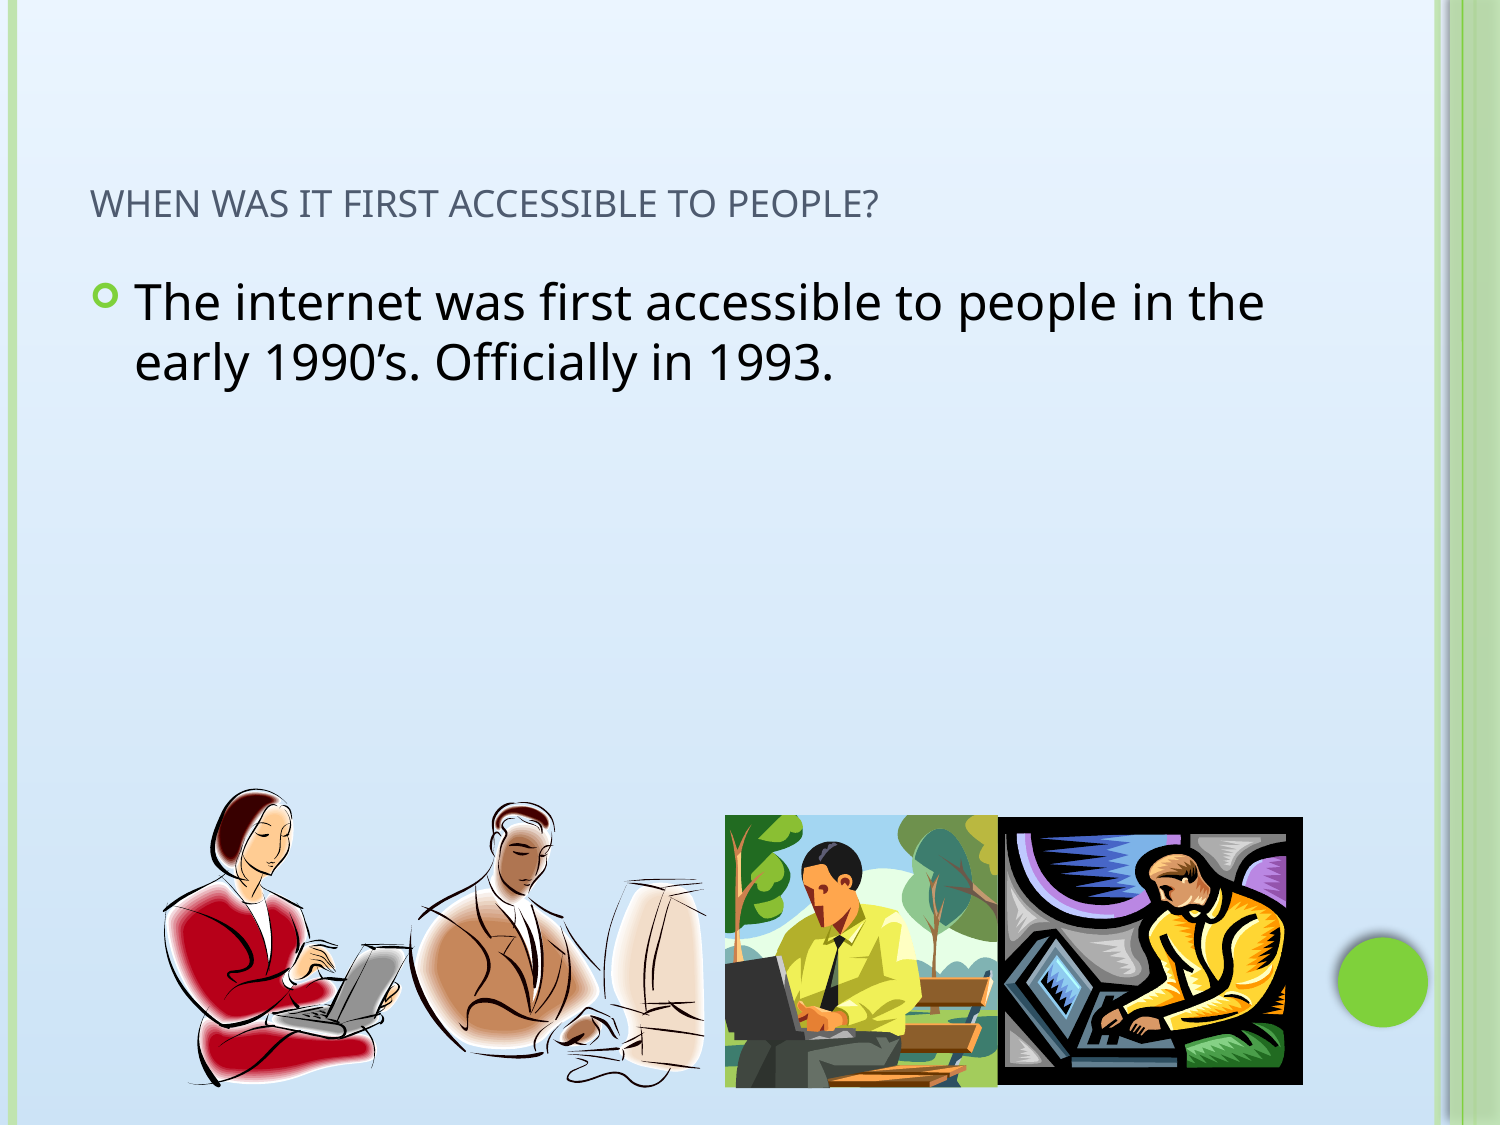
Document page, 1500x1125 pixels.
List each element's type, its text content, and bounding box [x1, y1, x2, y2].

list The internet was first accessible to people in the early 1990’s. Officially in 1993. [75, 262, 1300, 1062]
picture [162, 787, 707, 1092]
picture [724, 812, 1309, 1092]
title When was it first accessible to people? [75, 45, 1300, 233]
